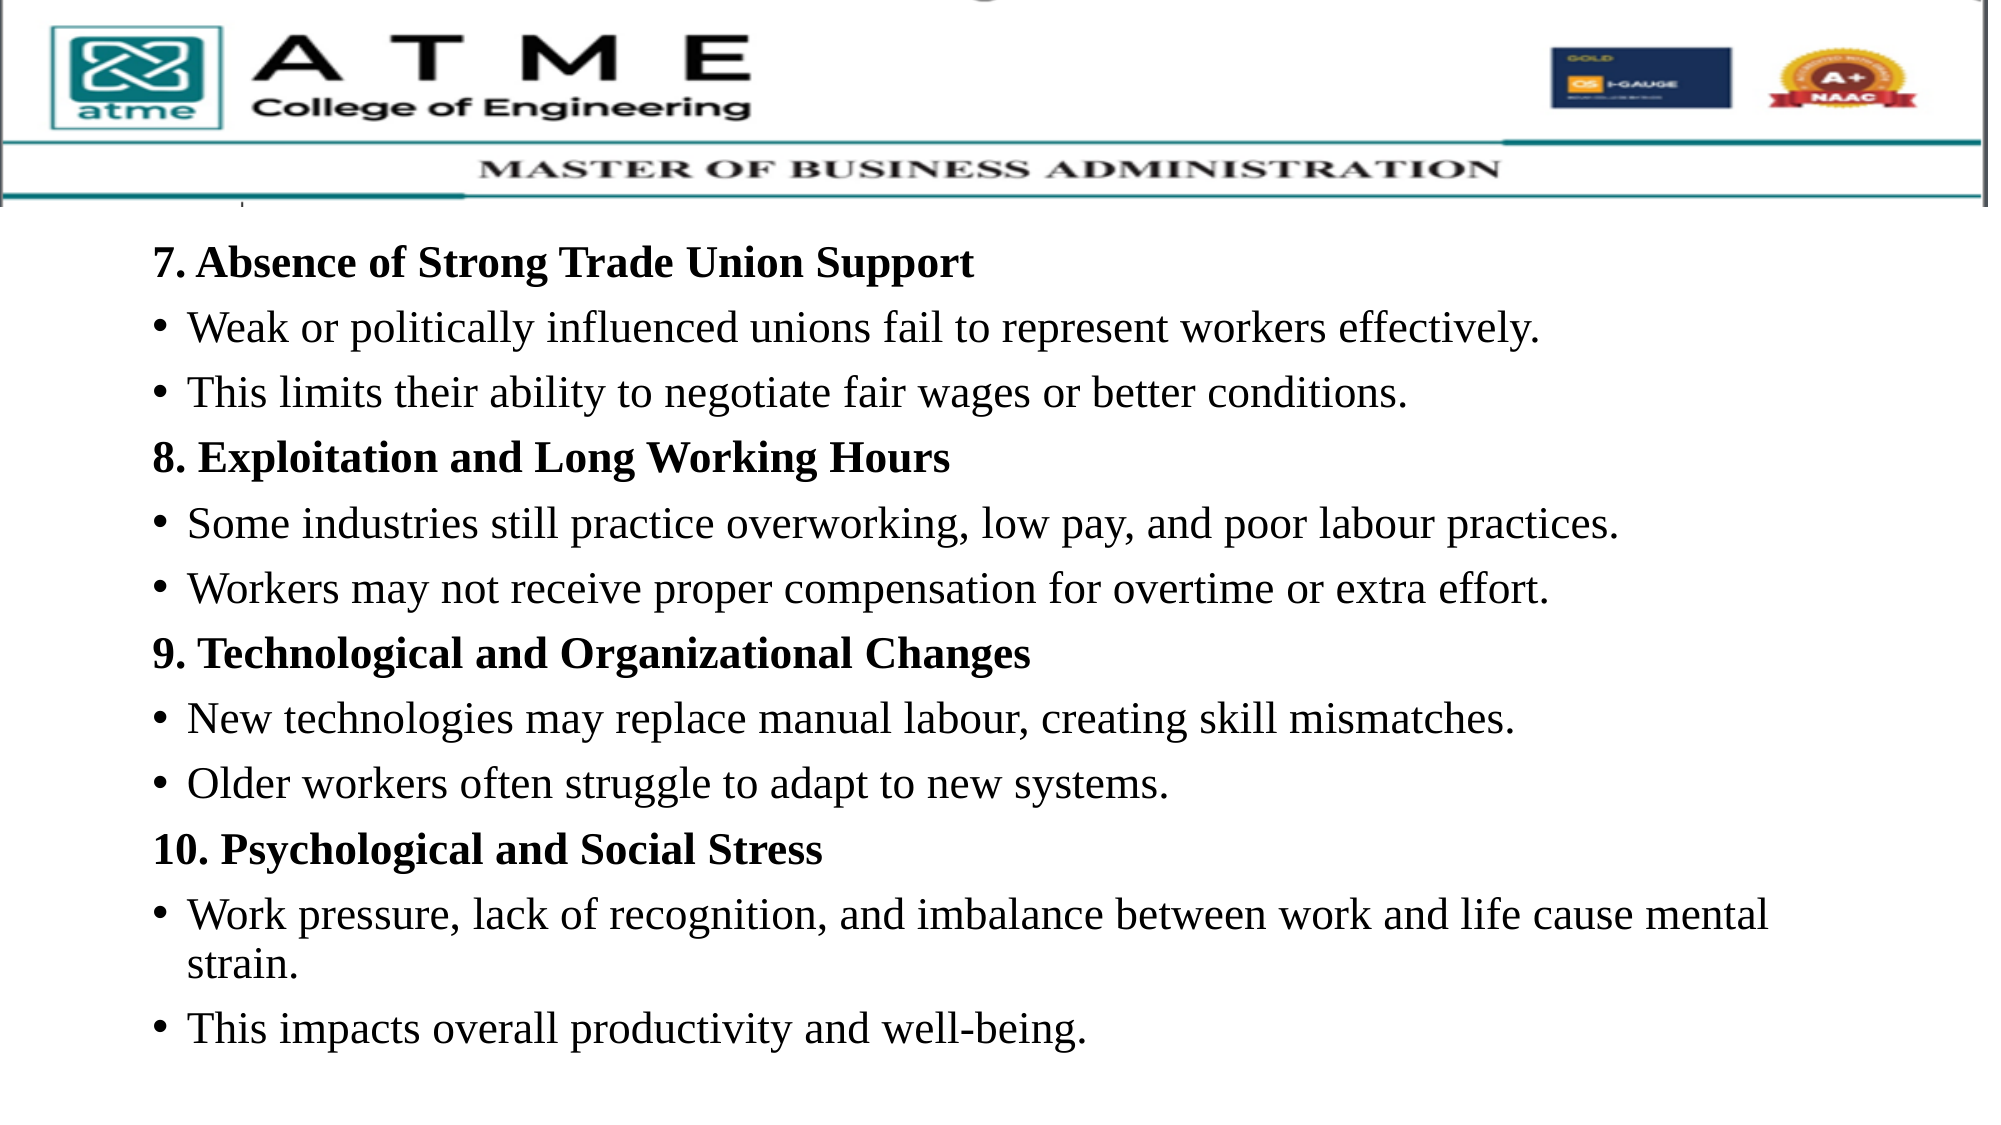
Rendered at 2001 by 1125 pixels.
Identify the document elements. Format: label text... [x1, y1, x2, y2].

picture [0, 0, 1988, 207]
list 7. Absence of Strong Trade Union Support Weak or politically influenced unions fail to represent workers effectively. This limits their ability to negotiate fair wages or better conditions. 8. Exploitation and Long Working Hours Some industries still practice overworking, low pay, and poor labour practices. Workers may not receive proper compensation for overtime or extra effort. 9. Technological and Organizational Changes New technologies may replace manual labour, creating skill mismatches. Older workers often struggle to adapt to new systems. 10. Psychological and Social Stress Work pressure, lack of recognition, and imbalance between work and life cause mental strain. This impacts overall productivity and well-being. [137, 230, 1863, 1068]
